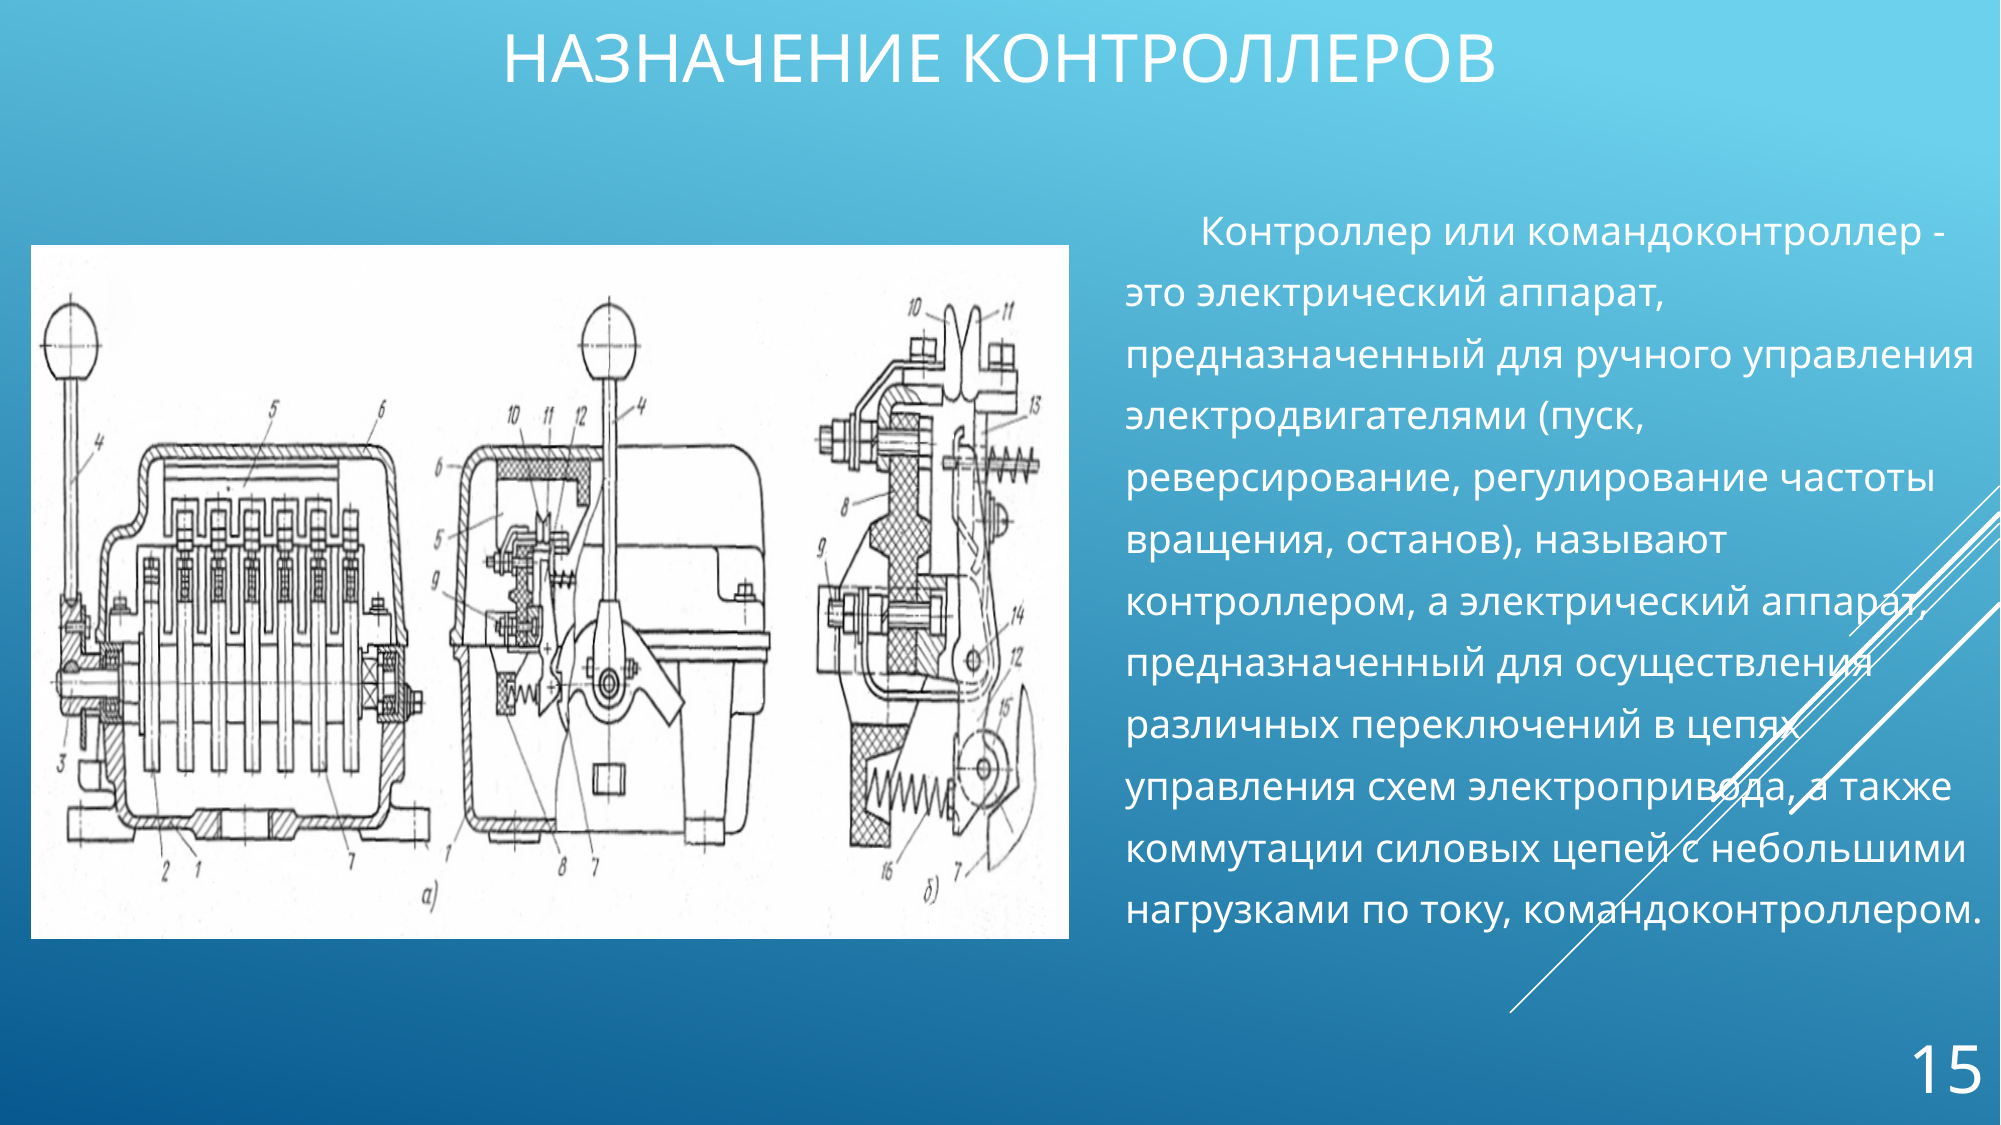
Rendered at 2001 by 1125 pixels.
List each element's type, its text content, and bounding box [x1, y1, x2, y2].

slide_number 15 [1787, 1013, 2000, 1125]
picture [30, 245, 1069, 940]
list Контроллер или командоконтроллер - это электрический аппарат, предназначенный для ручного управления электродвигателями (пуск, реверсирование, регулирование частоты вращения, останов), называют контроллером, а электрический аппарат, предназначенный для осуществления различных переключений в цепях управления схем электропривода, а также коммутации силовых цепей с небольшими нагрузками по току, командоконтроллером. [1063, 183, 2000, 1125]
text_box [1510, 485, 2000, 1013]
title Назначение контроллеров [0, 0, 2000, 104]
text_box [0, 104, 2000, 1125]
